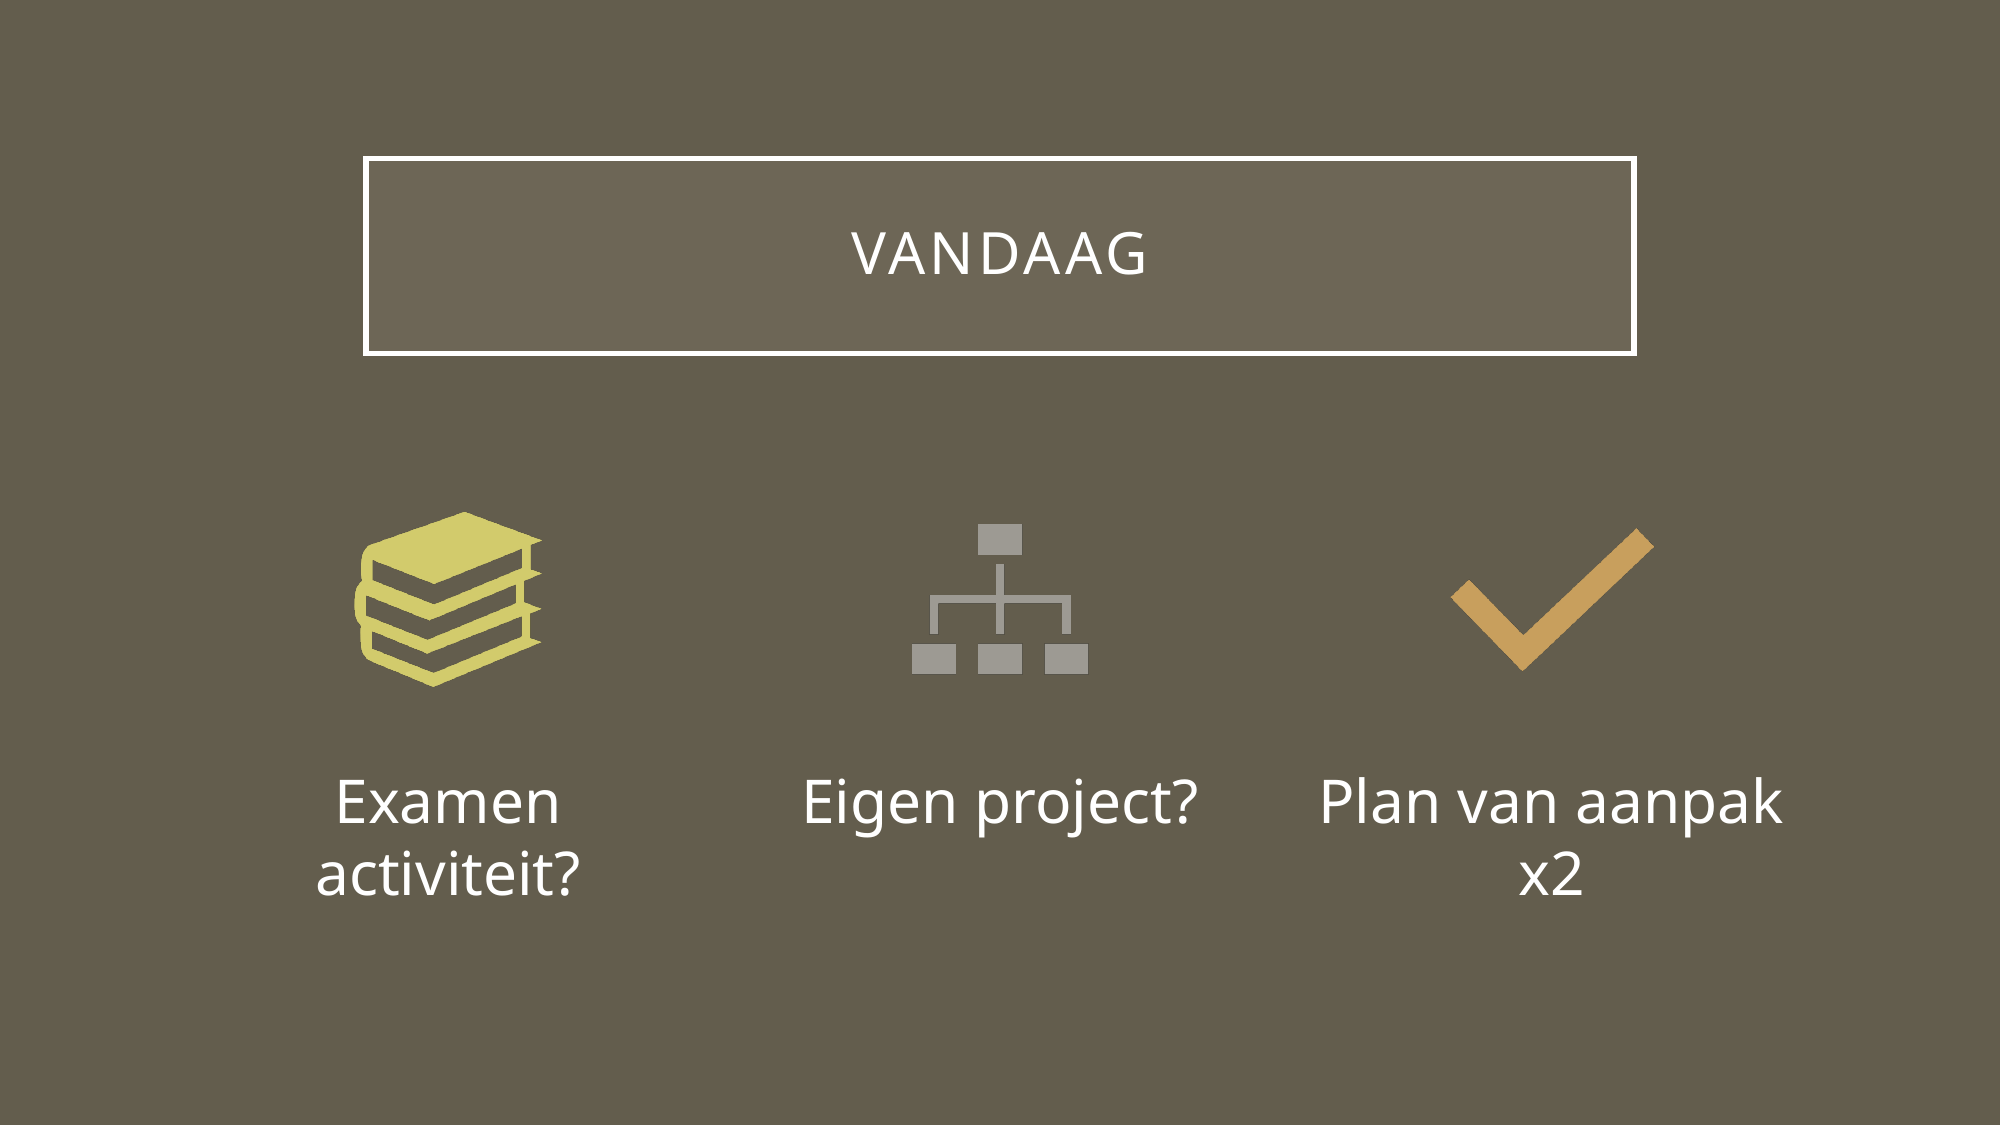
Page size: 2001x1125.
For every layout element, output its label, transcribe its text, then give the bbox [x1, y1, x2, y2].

title VANDAAG [363, 156, 1637, 356]
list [155, 432, 1845, 942]
